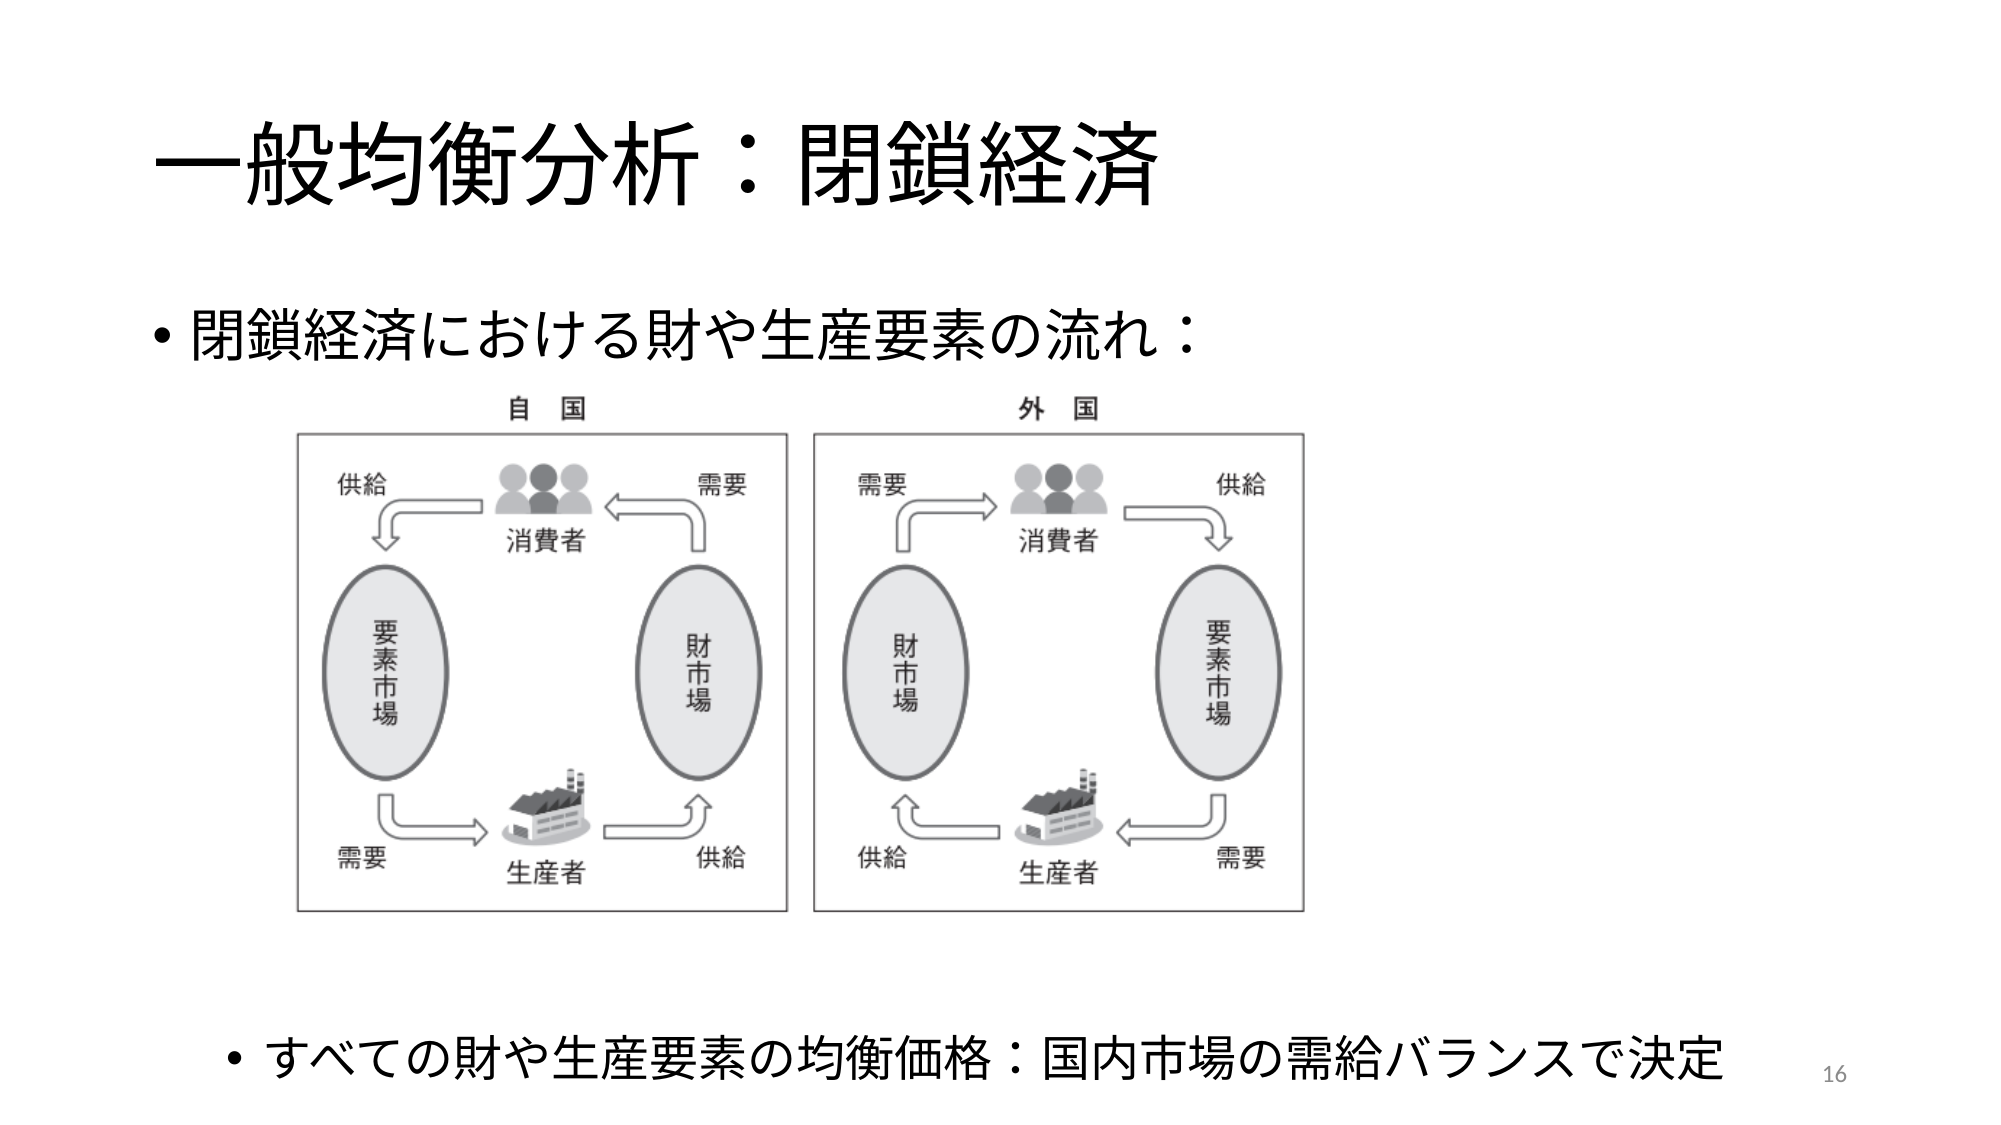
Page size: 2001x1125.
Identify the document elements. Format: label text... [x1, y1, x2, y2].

slide_number 16 [1412, 1042, 1863, 1103]
title 一般均衡分析：閉鎖経済 [137, 59, 1863, 278]
list 閉鎖経済における財や生産要素の流れ： すべての財や生産要素の均衡価格：国内市場の需給バランスで決定 [137, 299, 1863, 1103]
picture [286, 388, 1315, 918]
